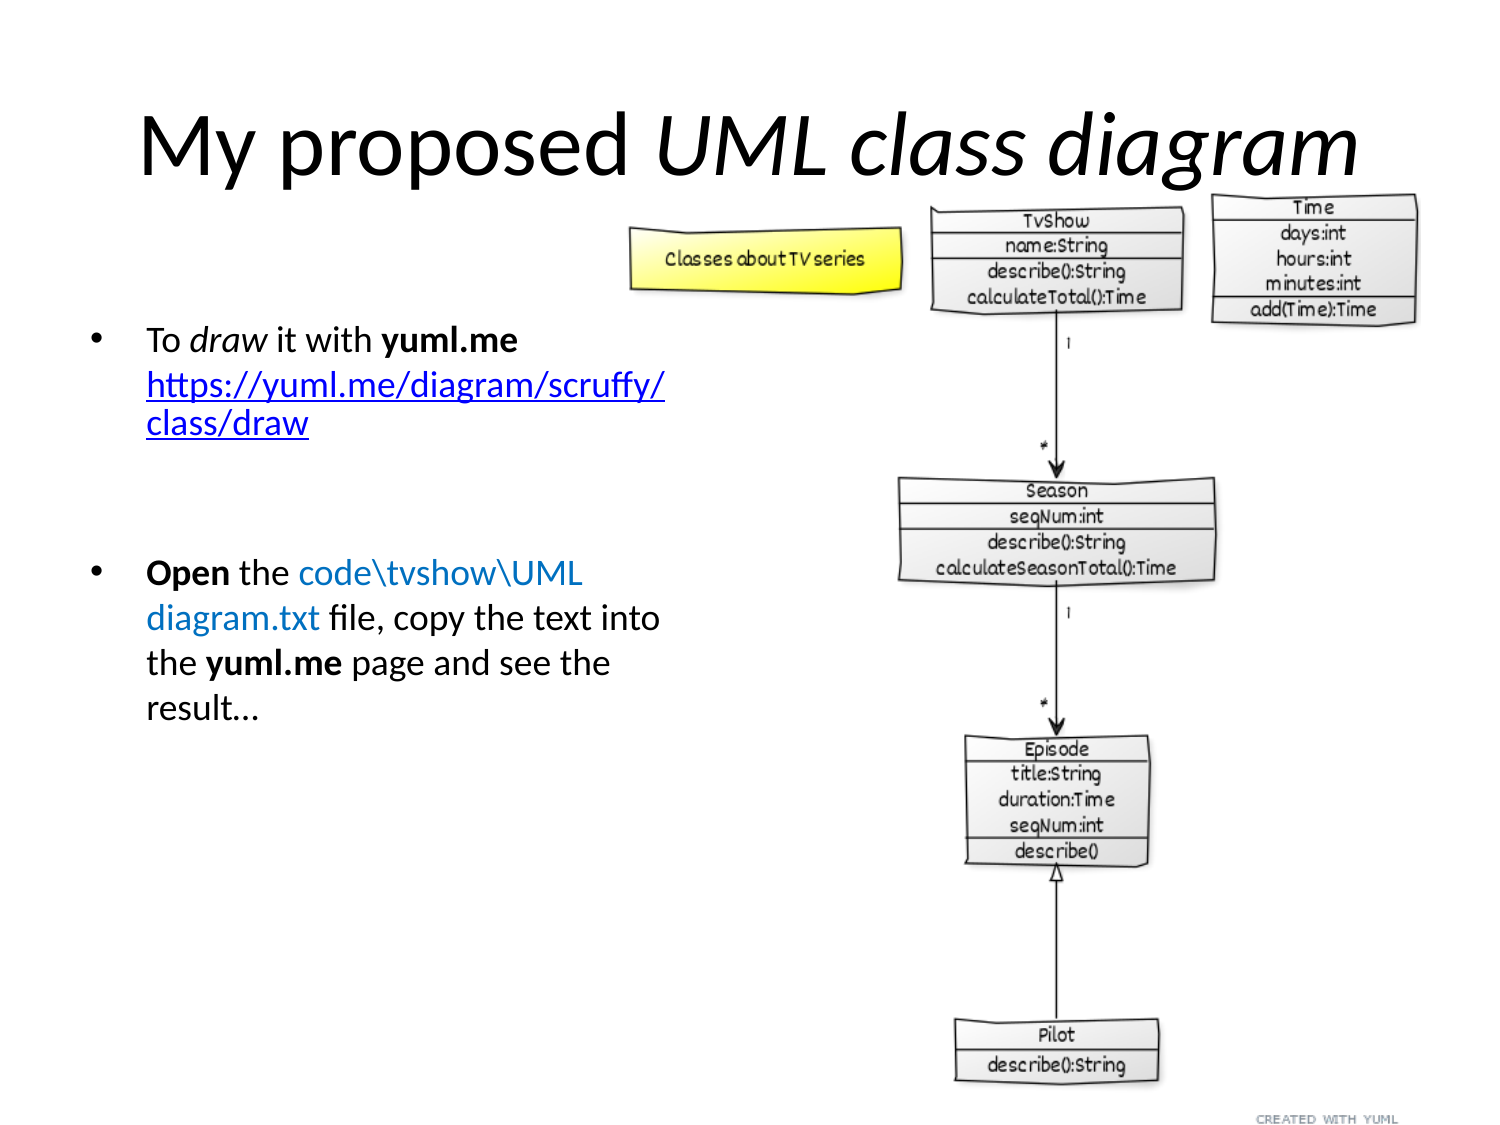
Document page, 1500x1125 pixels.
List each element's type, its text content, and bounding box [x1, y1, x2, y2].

title My proposed UML class diagram [75, 45, 1425, 233]
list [624, 187, 1422, 1125]
list To draw it with yuml.me https://yuml.me/diagram/scruffy/class/draw Open the code\tvshow\UML diagram.txt file, copy the text into the yuml.me page and see the result… [75, 307, 619, 1050]
